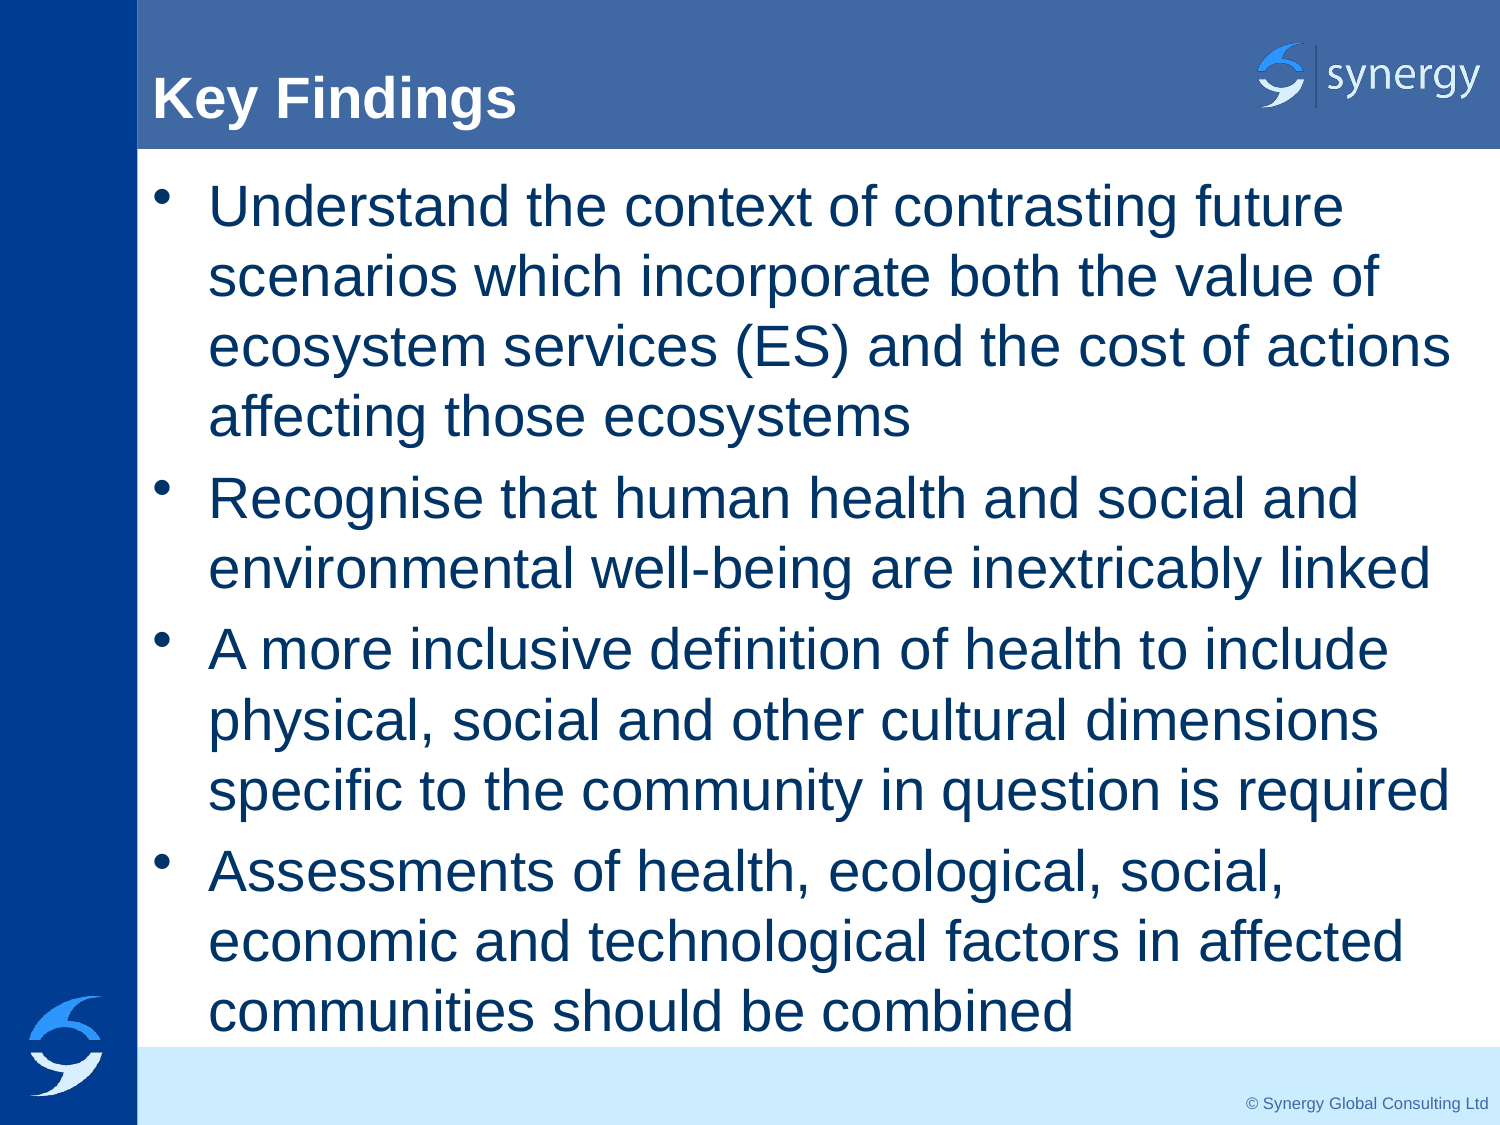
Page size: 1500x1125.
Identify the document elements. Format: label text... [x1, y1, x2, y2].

picture [11, 976, 118, 1125]
title Key Findings [137, 0, 1500, 138]
list Understand the context of contrasting future scenarios which incorporate both the value of ecosystem services (ES) and the cost of actions affecting those ecosystems Recognise that human health and social and environmental well-being are inextricably linked A more inclusive definition of health to include physical, social and other cultural dimensions specific to the community in question is required Assessments of health, ecological, social, economic and technological factors in affected communities should be combined [137, 160, 1500, 1047]
